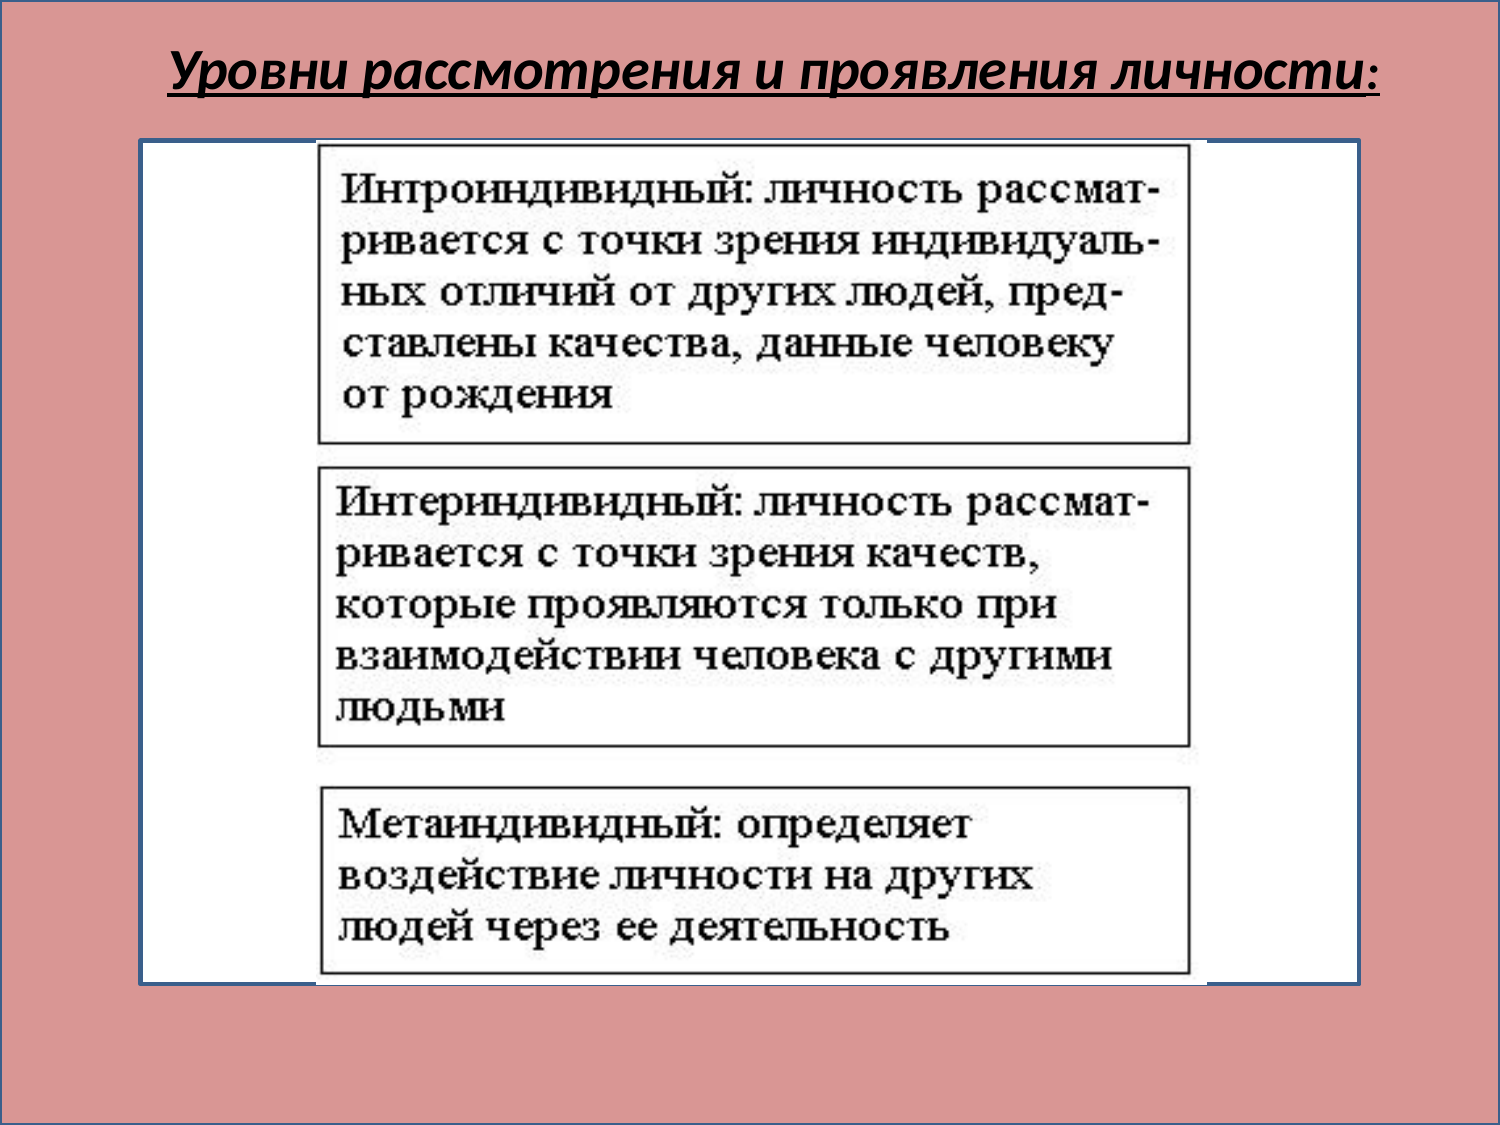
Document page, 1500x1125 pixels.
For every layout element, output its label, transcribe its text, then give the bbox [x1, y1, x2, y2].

picture [316, 140, 1208, 985]
text_box Уровни рассмотрения и проявления личности: [152, 23, 1500, 109]
text_box [0, 0, 1500, 1125]
